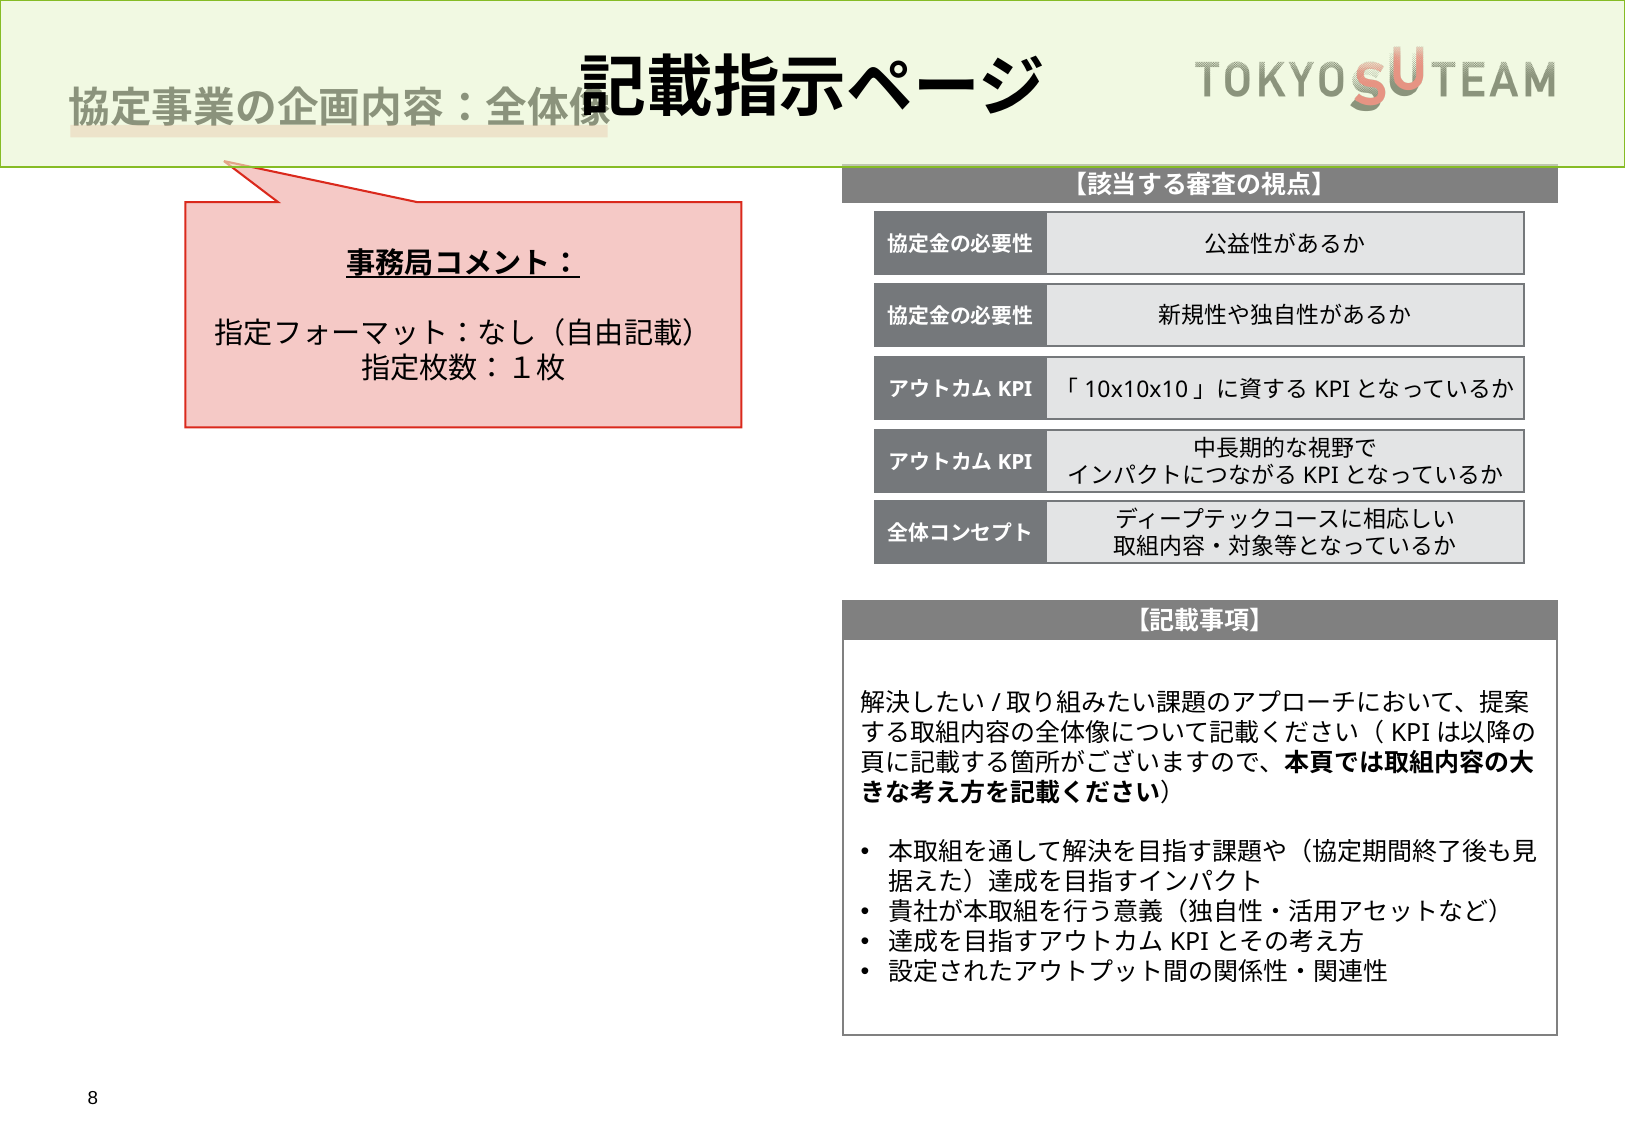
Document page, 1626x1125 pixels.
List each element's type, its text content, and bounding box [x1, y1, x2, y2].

picture [1194, 45, 1557, 115]
text_box 全体コンセプト [874, 501, 1047, 564]
text_box 【該当する審査の視点】 [842, 167, 1557, 203]
text_box 中長期的な視野で インパクトにつながるKPIとなっているか [1047, 429, 1525, 492]
text_box アウトカムKPI [874, 429, 1047, 492]
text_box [842, 600, 1558, 1036]
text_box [874, 211, 1525, 420]
slide_number 8 [68, 1080, 98, 1109]
text_box 事務局コメント： 指定フォーマット：なし（自由記載） 指定枚数：１枚 [185, 167, 742, 428]
text_box ディープテックコースに相応しい 取組内容・対象等となっているか [1047, 501, 1525, 564]
text_box 記載指示ページ [0, 0, 1625, 167]
